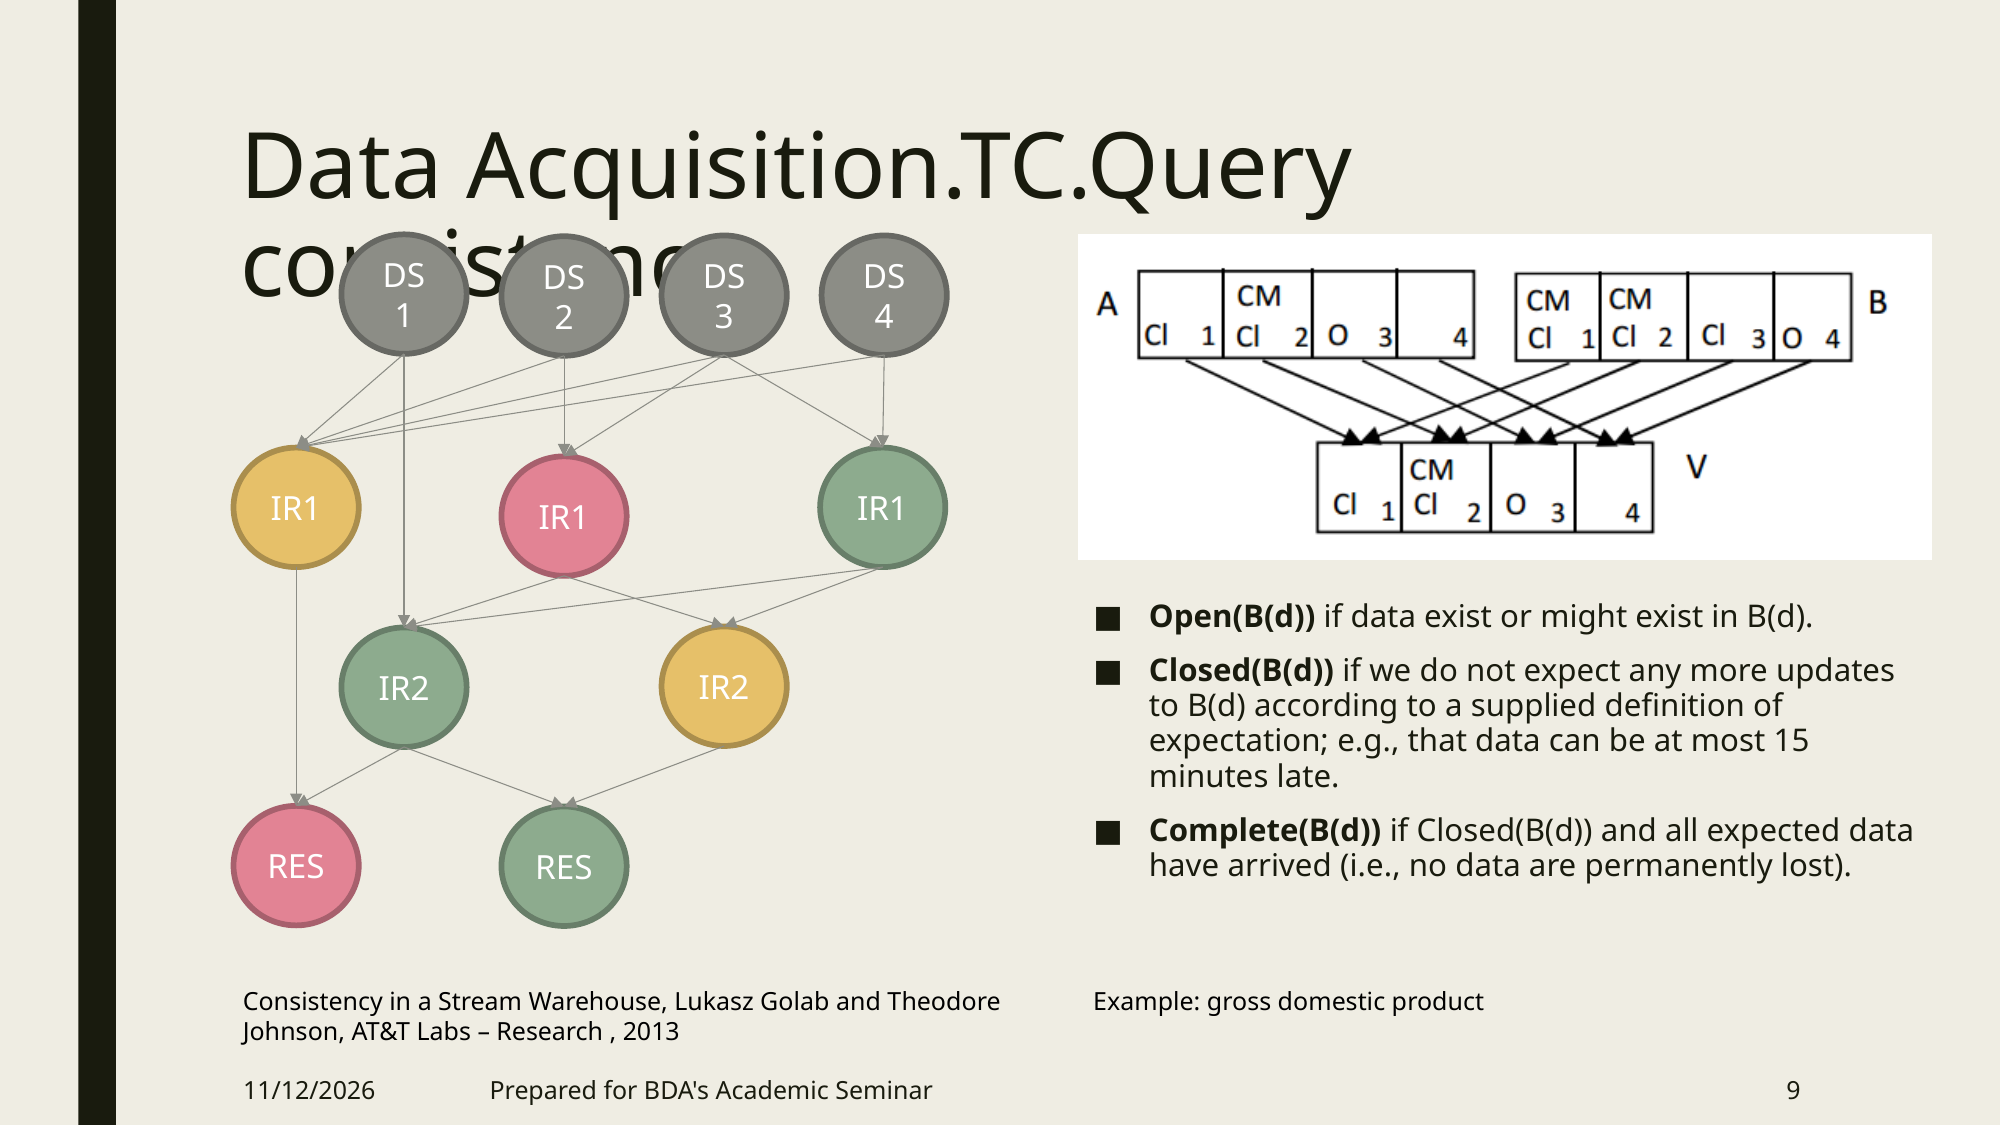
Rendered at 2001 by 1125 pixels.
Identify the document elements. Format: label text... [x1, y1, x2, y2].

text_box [233, 234, 947, 926]
picture [1078, 234, 1932, 560]
footer Prepared for BDA's Academic Seminar [474, 1058, 1505, 1125]
title Data Acquisition.TC.Query consistency [225, 112, 1800, 357]
slide_number 9 [1553, 1058, 1816, 1125]
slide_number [228, 1058, 426, 1125]
text_box Example: gross domestic product [1078, 978, 1894, 1024]
list Open(B(d)) if data exist or might exist in B(d). Closed(B(d)) if we do not expect any more updates to B(d) according to a supplied definition of expectation; e.g., that data can be at most 15 minutes late. Complete(B(d)) if Closed(B(d)) and all expected data have arrived (i.e., no data are permanently lost). [1078, 591, 1932, 925]
text_box Consistency in a Stream Warehouse, Lukasz Golab and Theodore Johnson, AT&T Labs – Research , 2013 [228, 978, 1044, 1053]
